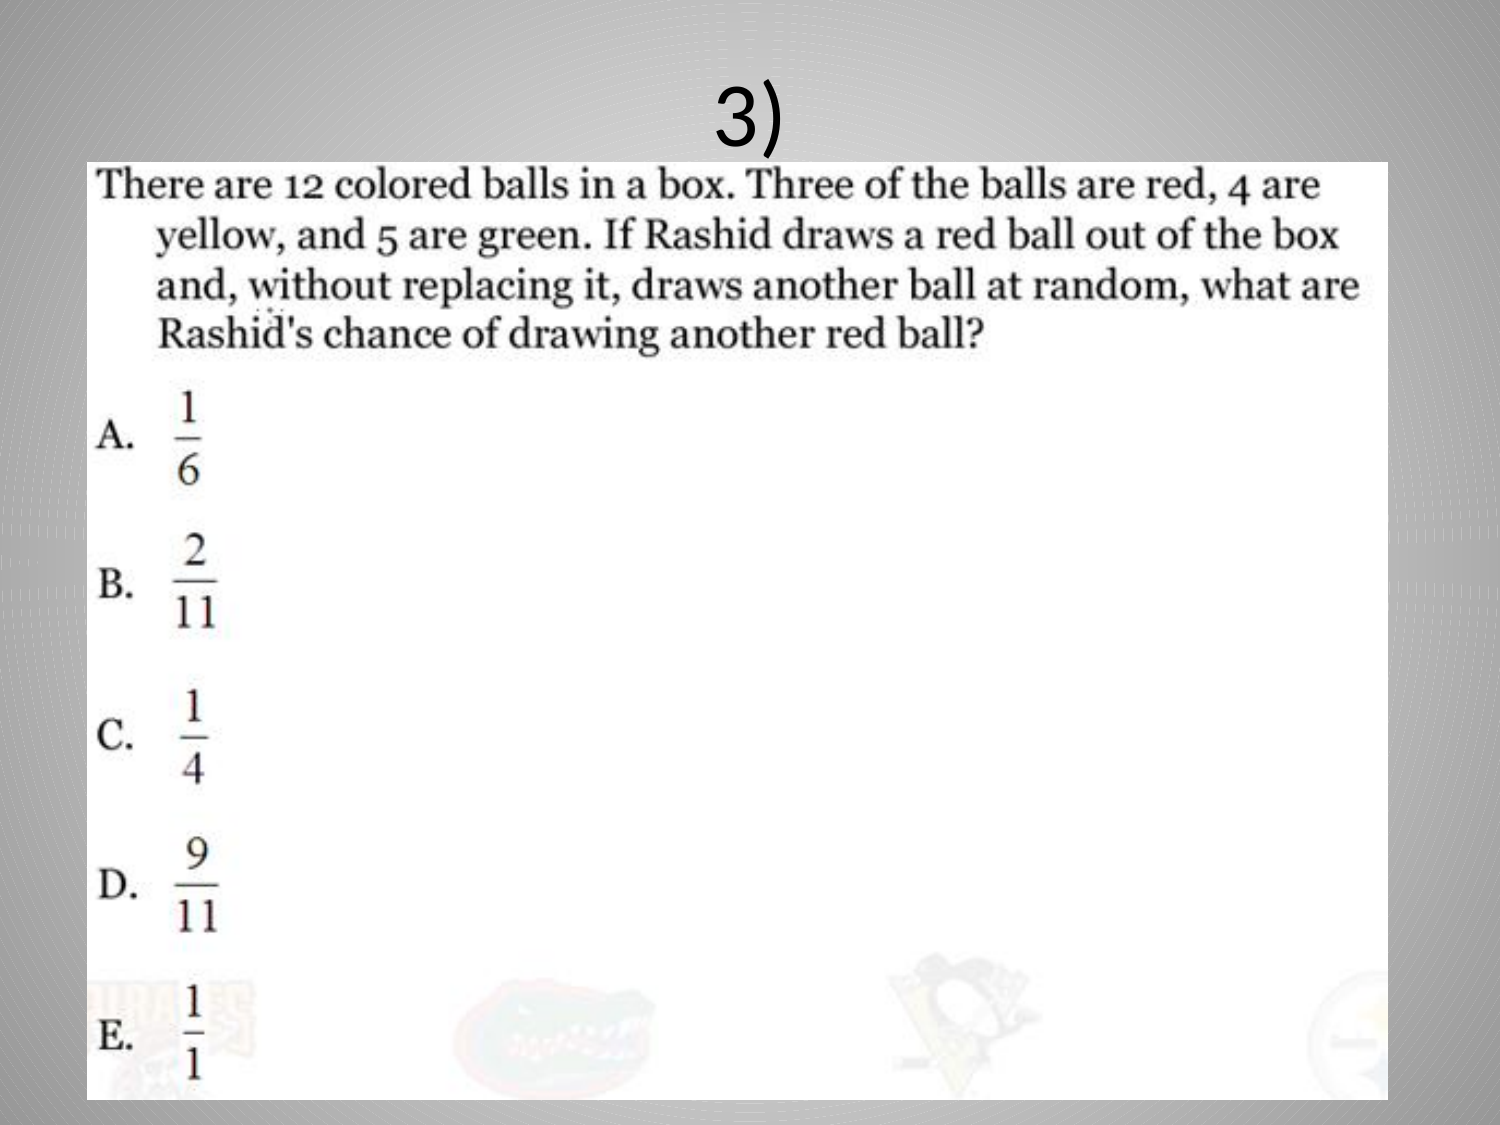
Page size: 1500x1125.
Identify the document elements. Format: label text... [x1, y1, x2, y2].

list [87, 162, 1388, 1101]
title 3) [75, 45, 1425, 175]
